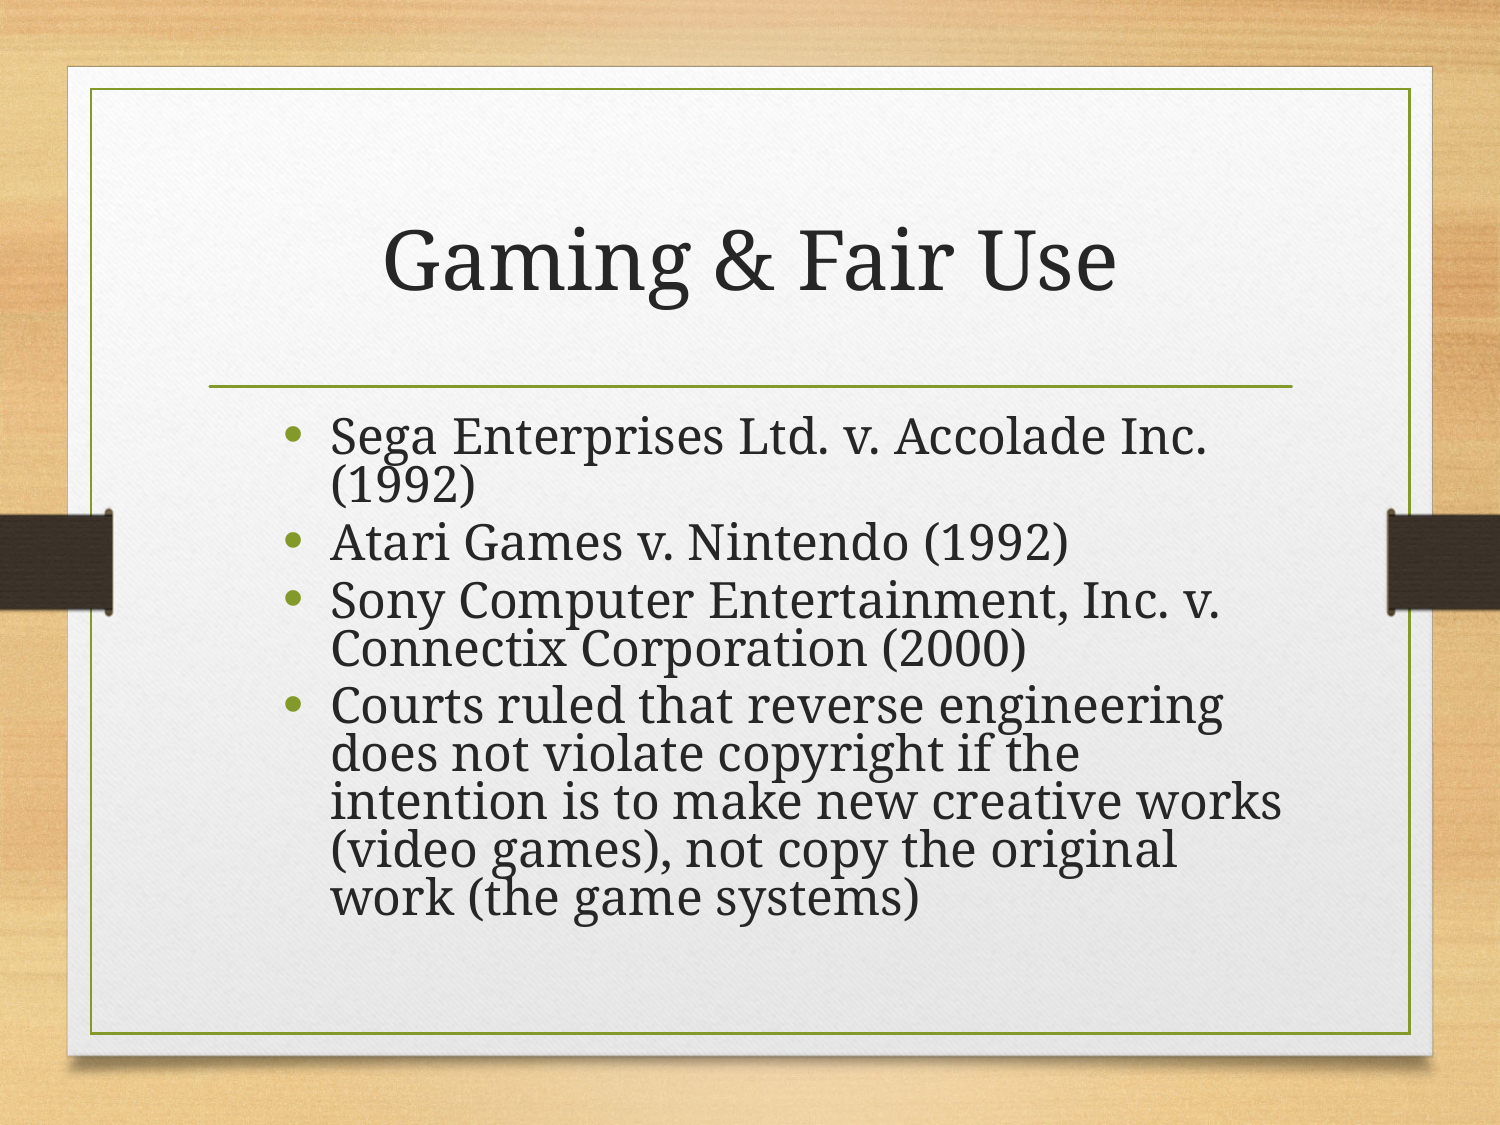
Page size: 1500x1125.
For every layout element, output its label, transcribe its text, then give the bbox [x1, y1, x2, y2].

title Gaming & Fair Use [193, 150, 1309, 365]
picture [0, 0, 1500, 1125]
list Sega Enterprises Ltd. v. Accolade Inc. (1992) Atari Games v. Nintendo (1992) Sony Computer Entertainment, Inc. v. Connectix Corporation (2000) Courts ruled that reverse engineering does not violate copyright if the intention is to make new creative works (video games), not copy the original work (the game systems) [193, 408, 1309, 974]
